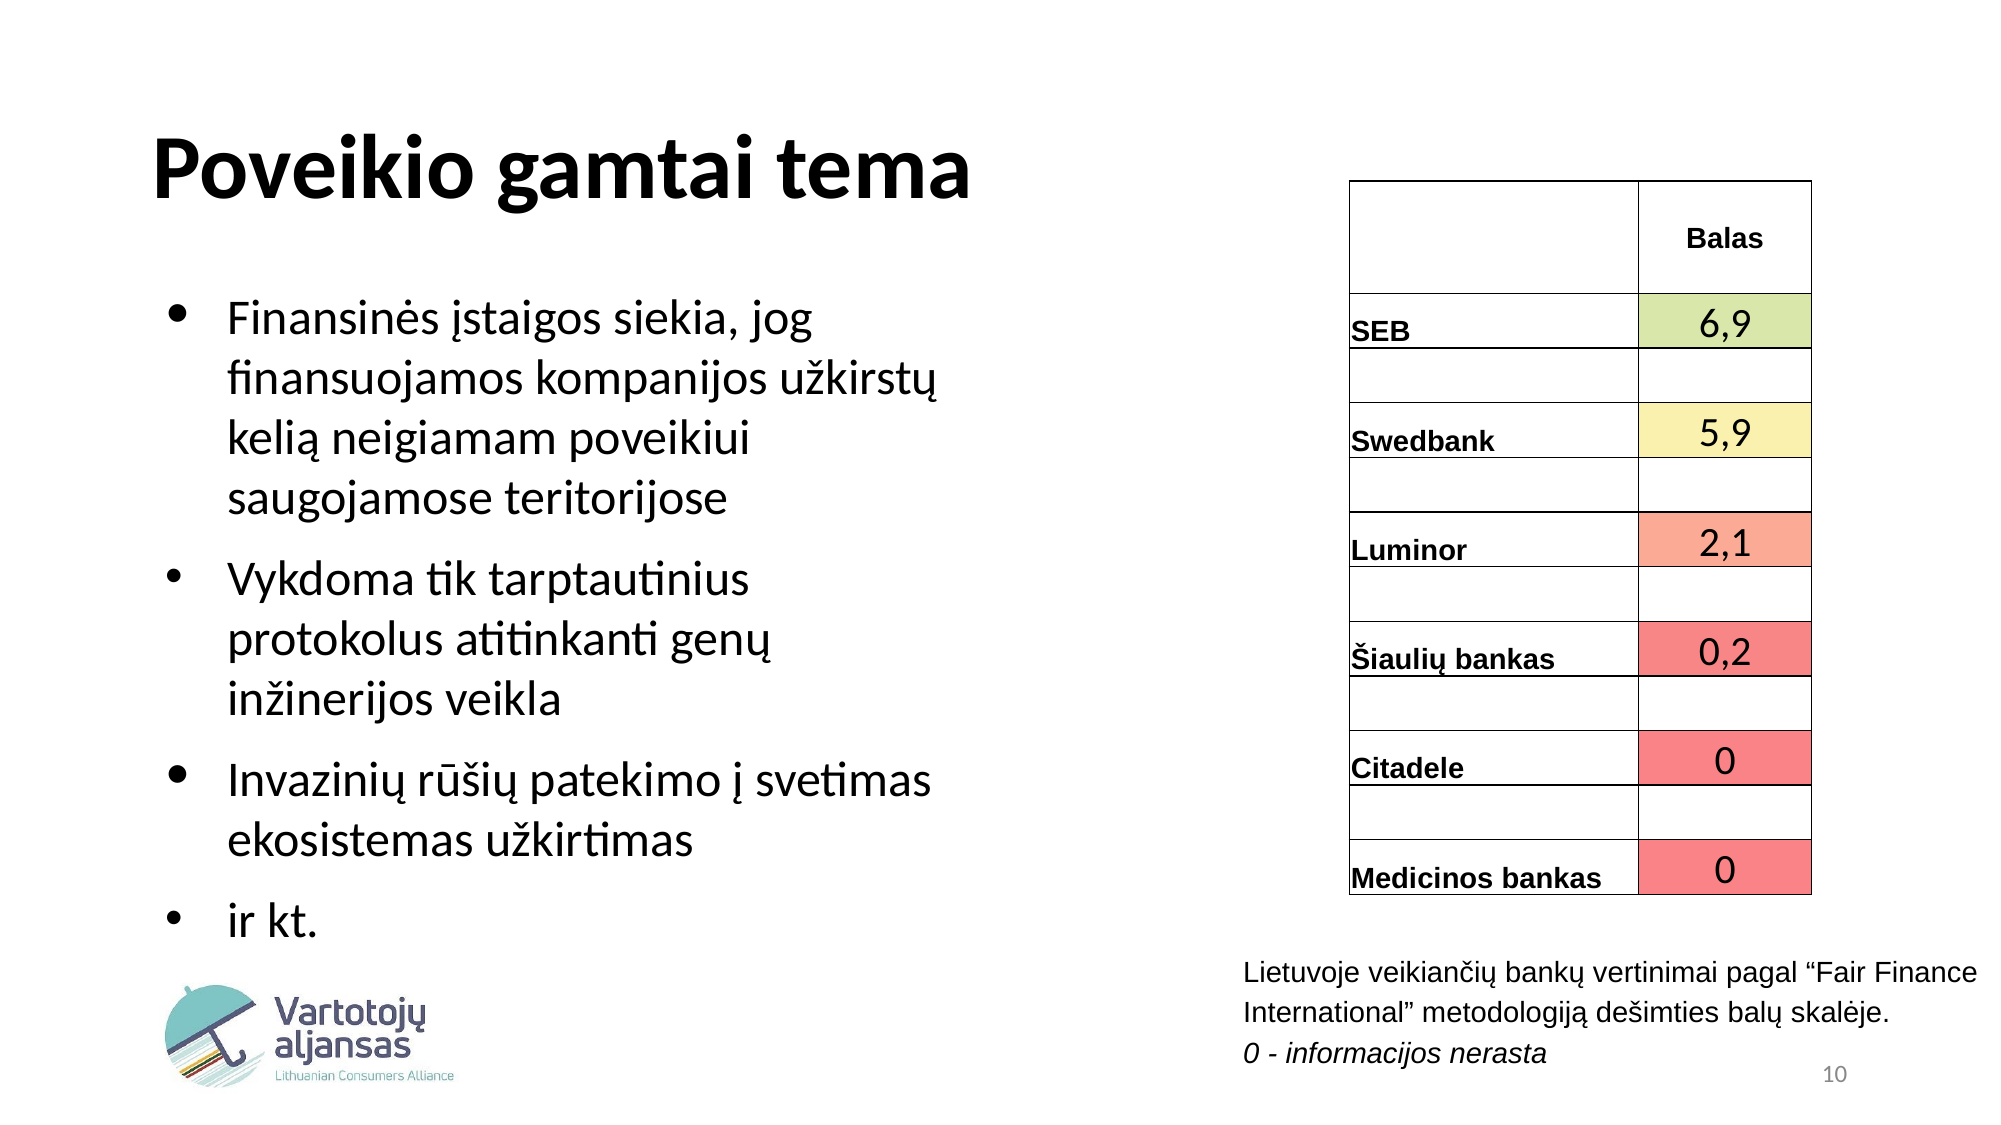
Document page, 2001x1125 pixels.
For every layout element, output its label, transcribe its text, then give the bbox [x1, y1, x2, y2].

table_cell Swedbank [1350, 403, 1638, 457]
table_cell [1639, 349, 1811, 402]
text_box Lietuvoje veikiančių bankų vertinimai pagal “Fair Finance International” metodologiją dešimties balų skalėje. 0 - informacijos nerasta [1228, 940, 2000, 1077]
table_header Balas [1639, 182, 1811, 293]
table_cell [1350, 567, 1638, 621]
table_cell [1639, 786, 1811, 839]
table_cell 0,2 [1639, 622, 1811, 675]
table_cell Medicinos bankas [1350, 840, 1638, 894]
table_cell [1350, 458, 1638, 511]
table_cell [1639, 567, 1811, 621]
title Poveikio gamtai tema [137, 59, 1863, 278]
table_cell 5,9 [1639, 403, 1811, 457]
table_cell Šiaulių bankas [1350, 622, 1638, 675]
table_header [1350, 182, 1638, 293]
table_cell [1350, 349, 1638, 402]
table_cell [1350, 677, 1638, 730]
table_cell Luminor [1350, 513, 1638, 566]
slide_number 10 [1412, 1077, 1863, 1103]
table_cell [1639, 458, 1811, 511]
table_cell 2,1 [1639, 513, 1811, 566]
table_cell [1639, 677, 1811, 730]
table_cell [1350, 786, 1638, 839]
list Finansinės įstaigos siekia, jog finansuojamos kompanijos užkirstų kelią neigiamam poveikiui saugojamose teritorijose Vykdoma tik tarptautinius protokolus atitinkanti genų inžinerijos veikla Invazinių rūšių patekimo į svetimas ekosistemas užkirtimas ir kt. [137, 277, 972, 992]
table_cell 0 [1639, 731, 1811, 784]
table_cell SEB [1350, 294, 1638, 347]
table_cell 0 [1639, 840, 1811, 894]
table_cell 6,9 [1639, 294, 1811, 347]
picture [137, 960, 483, 1112]
table_cell Citadele [1350, 731, 1638, 784]
